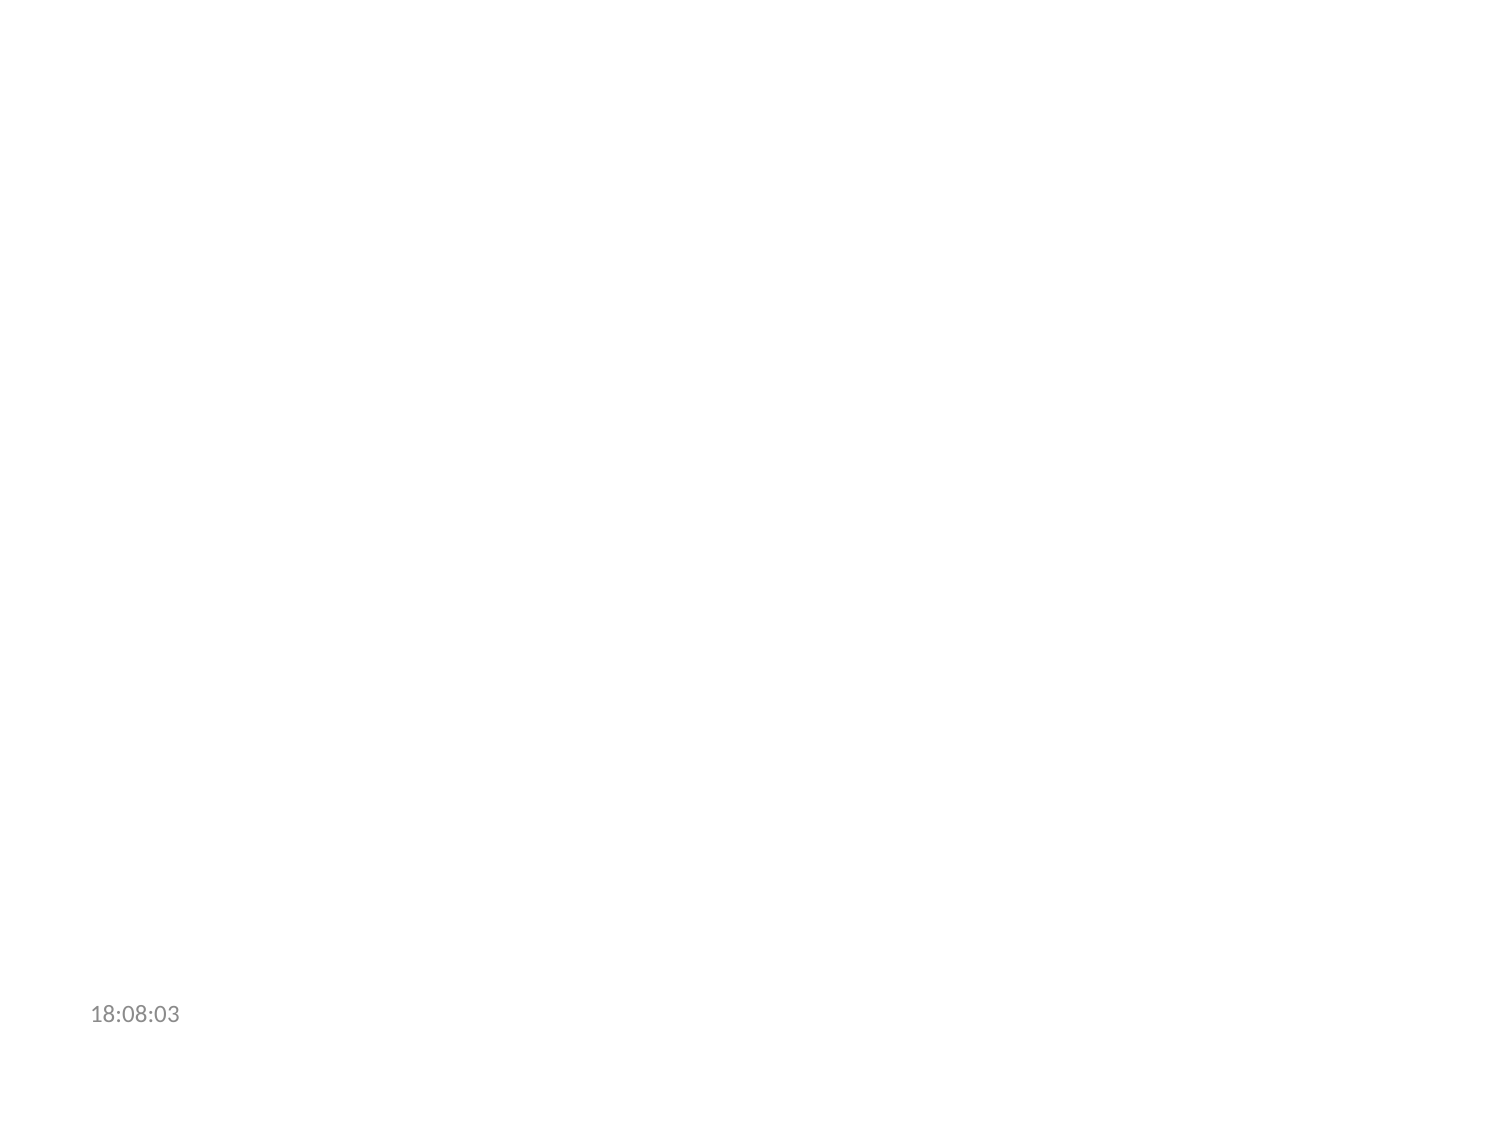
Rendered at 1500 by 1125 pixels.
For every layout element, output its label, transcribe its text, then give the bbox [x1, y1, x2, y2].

text_box 15:35:09 [75, 982, 425, 1043]
